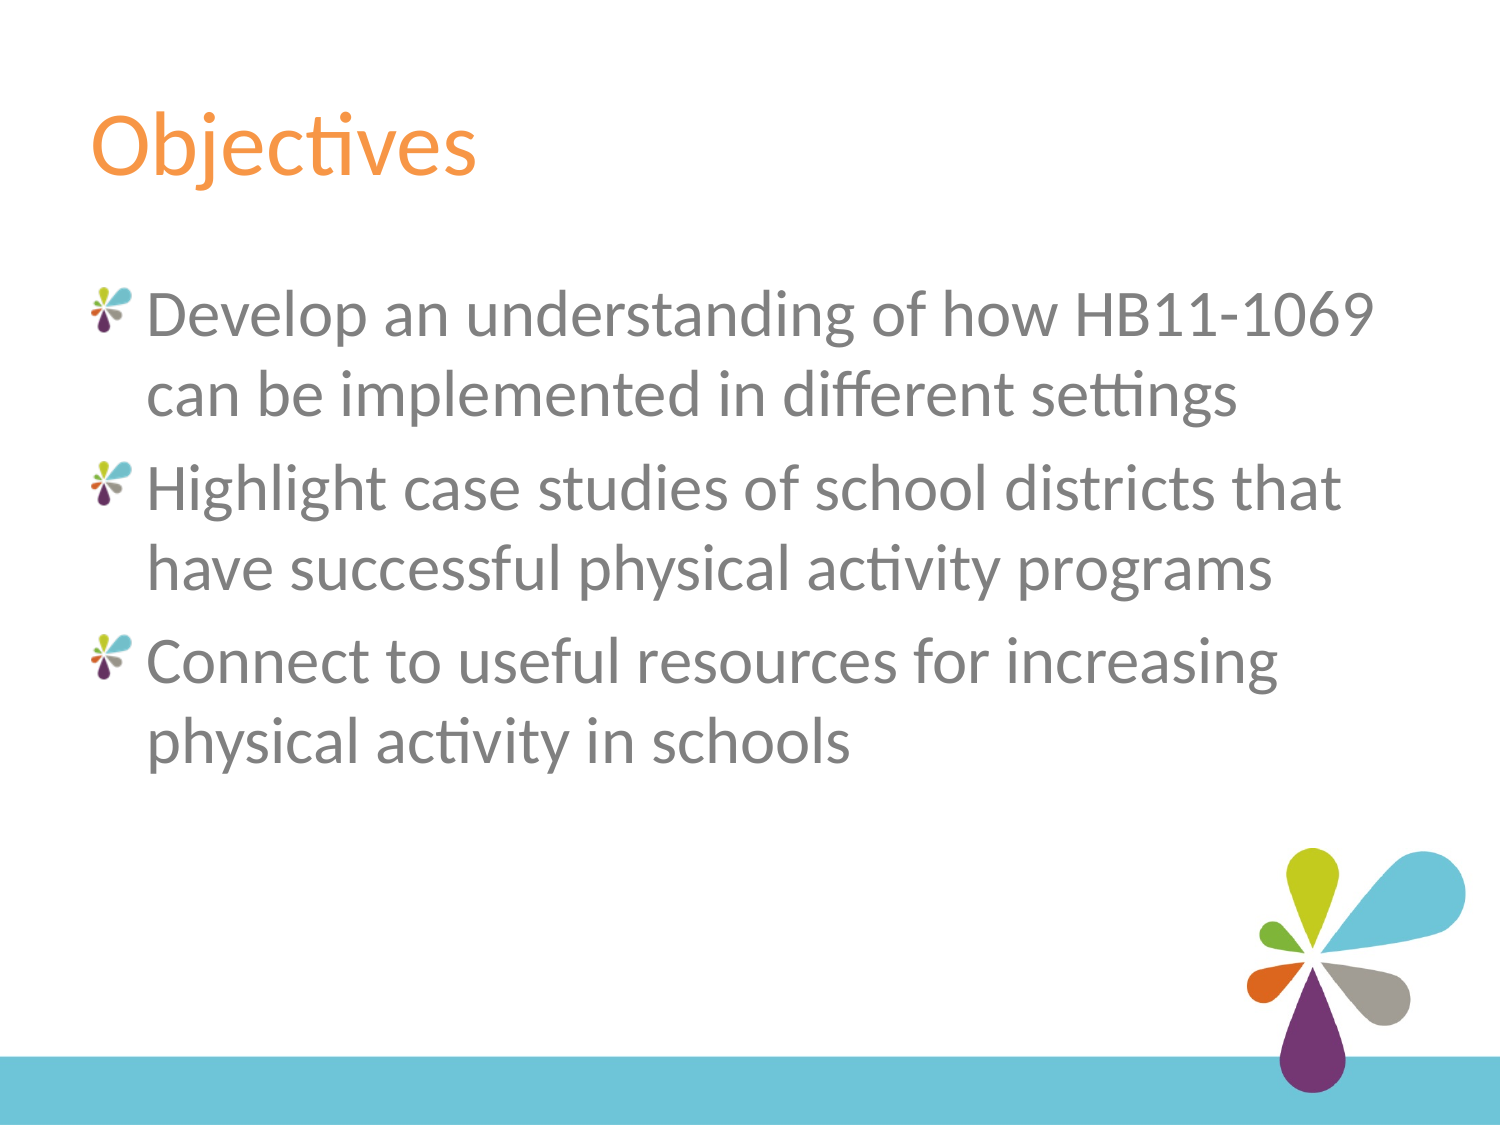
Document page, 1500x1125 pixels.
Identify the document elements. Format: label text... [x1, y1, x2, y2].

picture [90, 286, 133, 334]
list Develop an understanding of how HB11-1069 can be implemented in different settings Highlight case studies of school districts that have successful physical activity programs Connect to useful resources for increasing physical activity in schools [75, 262, 1425, 1005]
picture [90, 460, 133, 507]
title Objectives [75, 45, 1425, 233]
picture [90, 633, 133, 681]
picture [0, 848, 1500, 1125]
